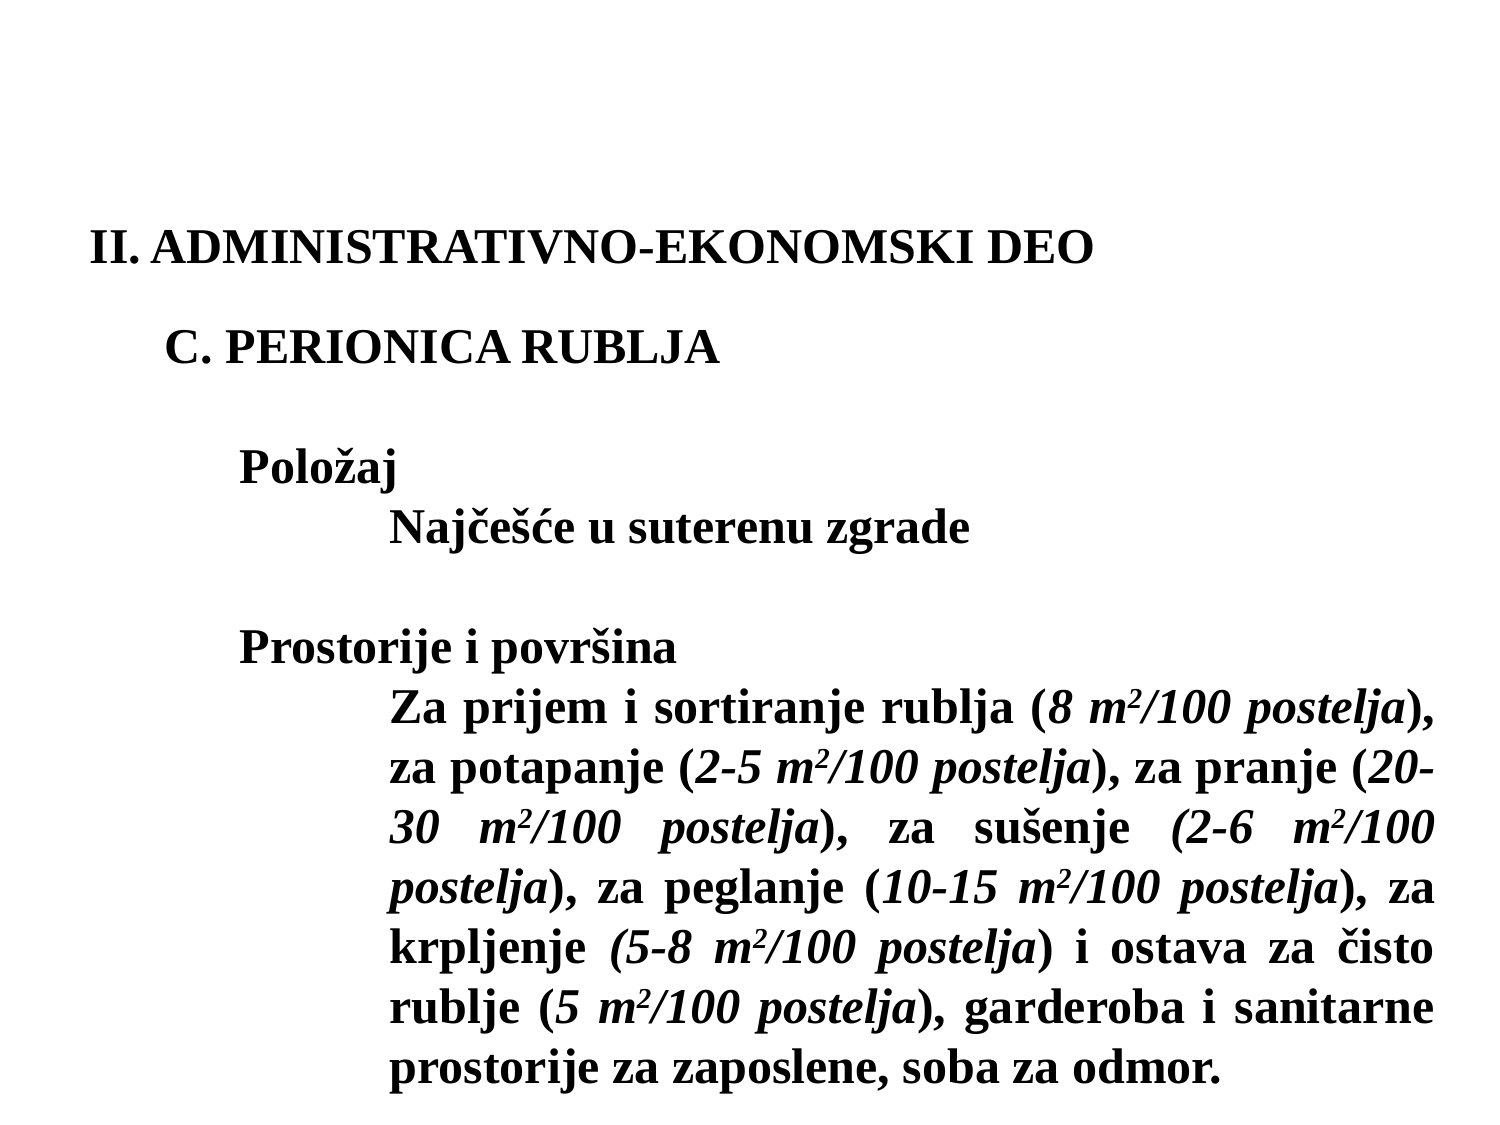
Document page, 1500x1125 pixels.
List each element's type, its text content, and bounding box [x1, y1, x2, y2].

text_box II. ADMINISTRATIVNO-EKONOMSKI DEO C. PERIONICA RUBLJA Položaj Najčešće u suterenu zgrade Prostorije i površina Za prijem i sortiranje rublja (8 m2/100 postelja), za potapanje (2-5 m2/100 postelja), za pranje (20-30 m2/100 postelja), za sušenje (2-6 m2/100 postelja), za peglanje (10-15 m2/100 postelja), za krpljenje (5-8 m2/100 postelja) i ostava za čisto rublje (5 m2/100 postelja), garderoba i sanitarne prostorije za zaposlene, soba za odmor. [75, 206, 1450, 1101]
